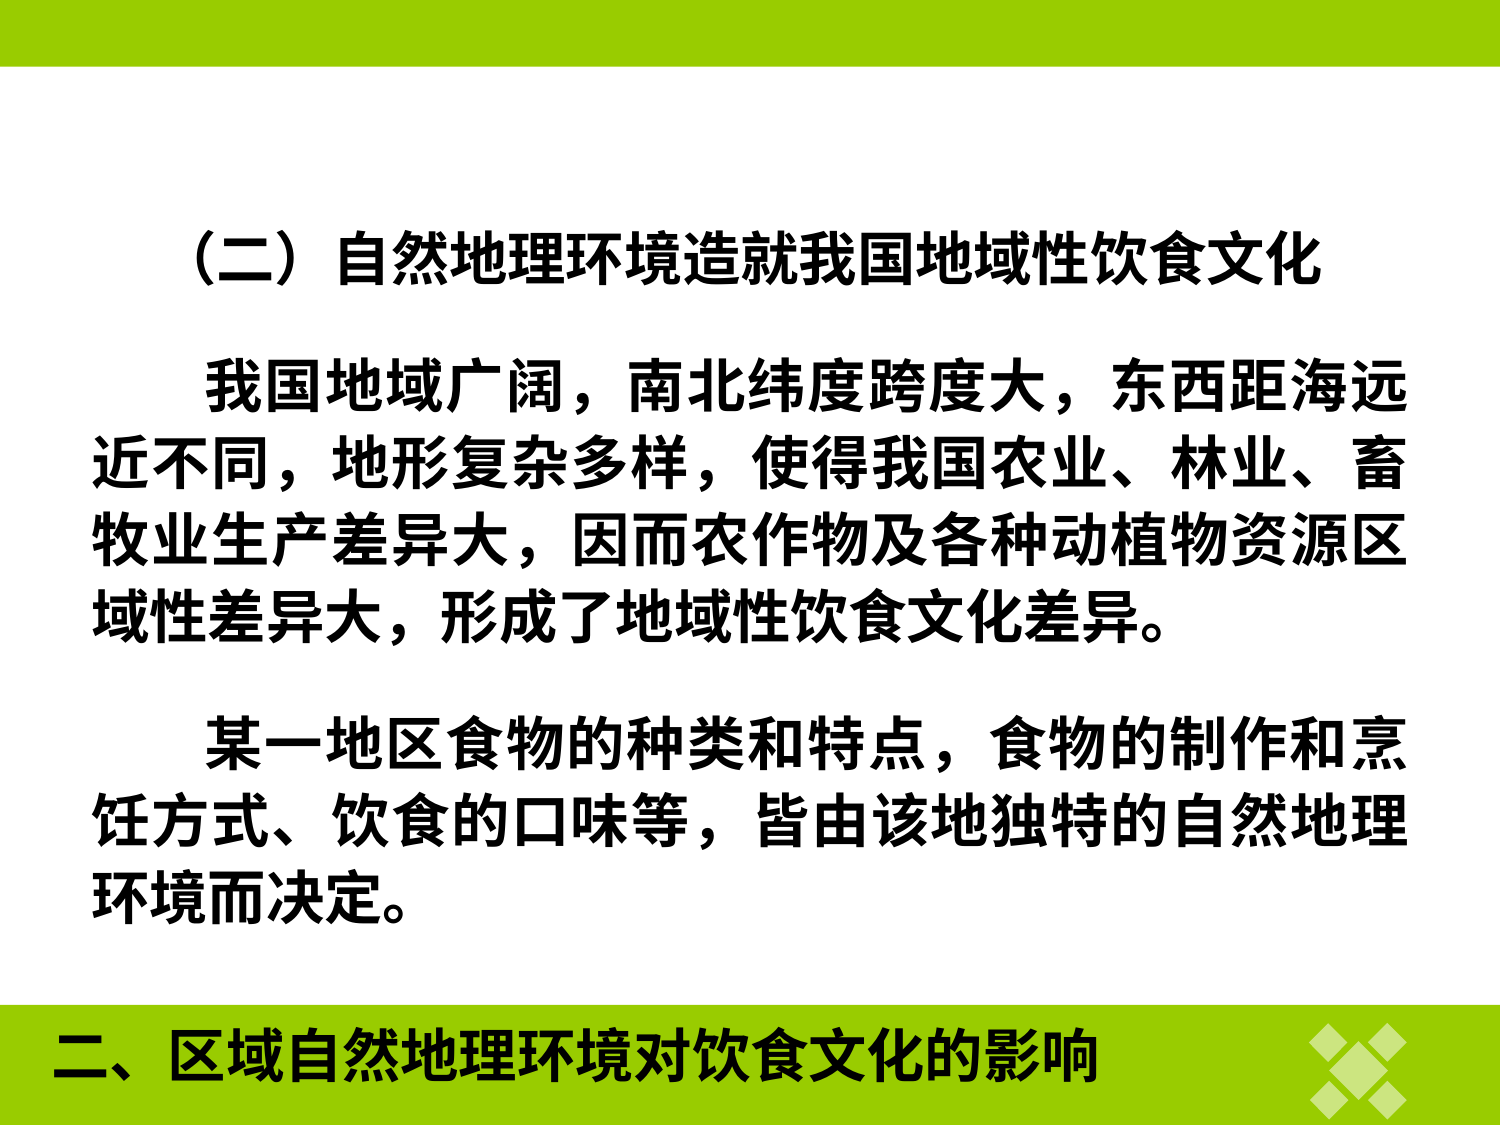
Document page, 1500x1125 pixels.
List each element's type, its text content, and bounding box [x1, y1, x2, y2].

text_box 二、区域自然地理环境对饮食文化的影响 [36, 1011, 1424, 1097]
text_box （二）自然地理环境造就我国地域性饮食文化 我国地域广阔，南北纬度跨度大，东西距海远近不同，地形复杂多样，使得我国农业、林业、畜牧业生产差异大，因而农作物及各种动植物资源区域性差异大，形成了地域性饮食文化差异。 某一地区食物的种类和特点，食物的制作和烹饪方式、饮食的口味等，皆由该地独特的自然地理环境而决定。 [76, 208, 1424, 939]
